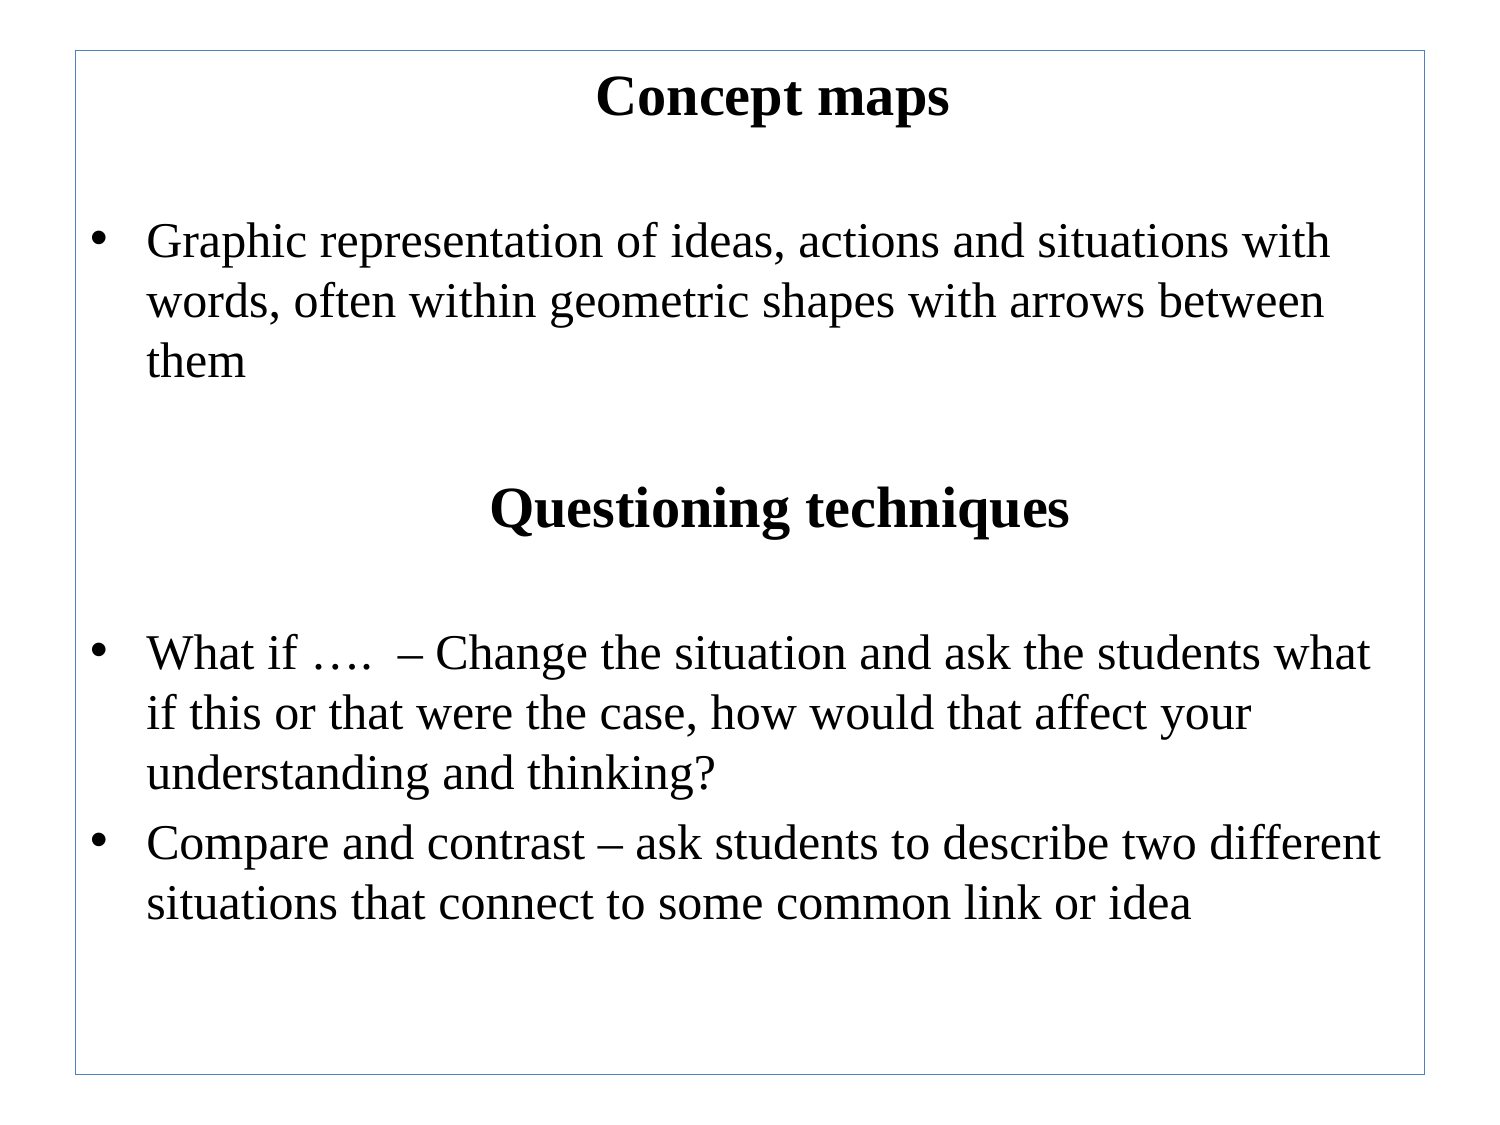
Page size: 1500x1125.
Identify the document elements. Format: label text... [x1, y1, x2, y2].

list Concept maps Graphic representation of ideas, actions and situations with words, often within geometric shapes with arrows between them Questioning techniques What if …. – Change the situation and ask the students what if this or that were the case, how would that affect your understanding and thinking? Compare and contrast – ask students to describe two different situations that connect to some common link or idea [75, 50, 1425, 1075]
